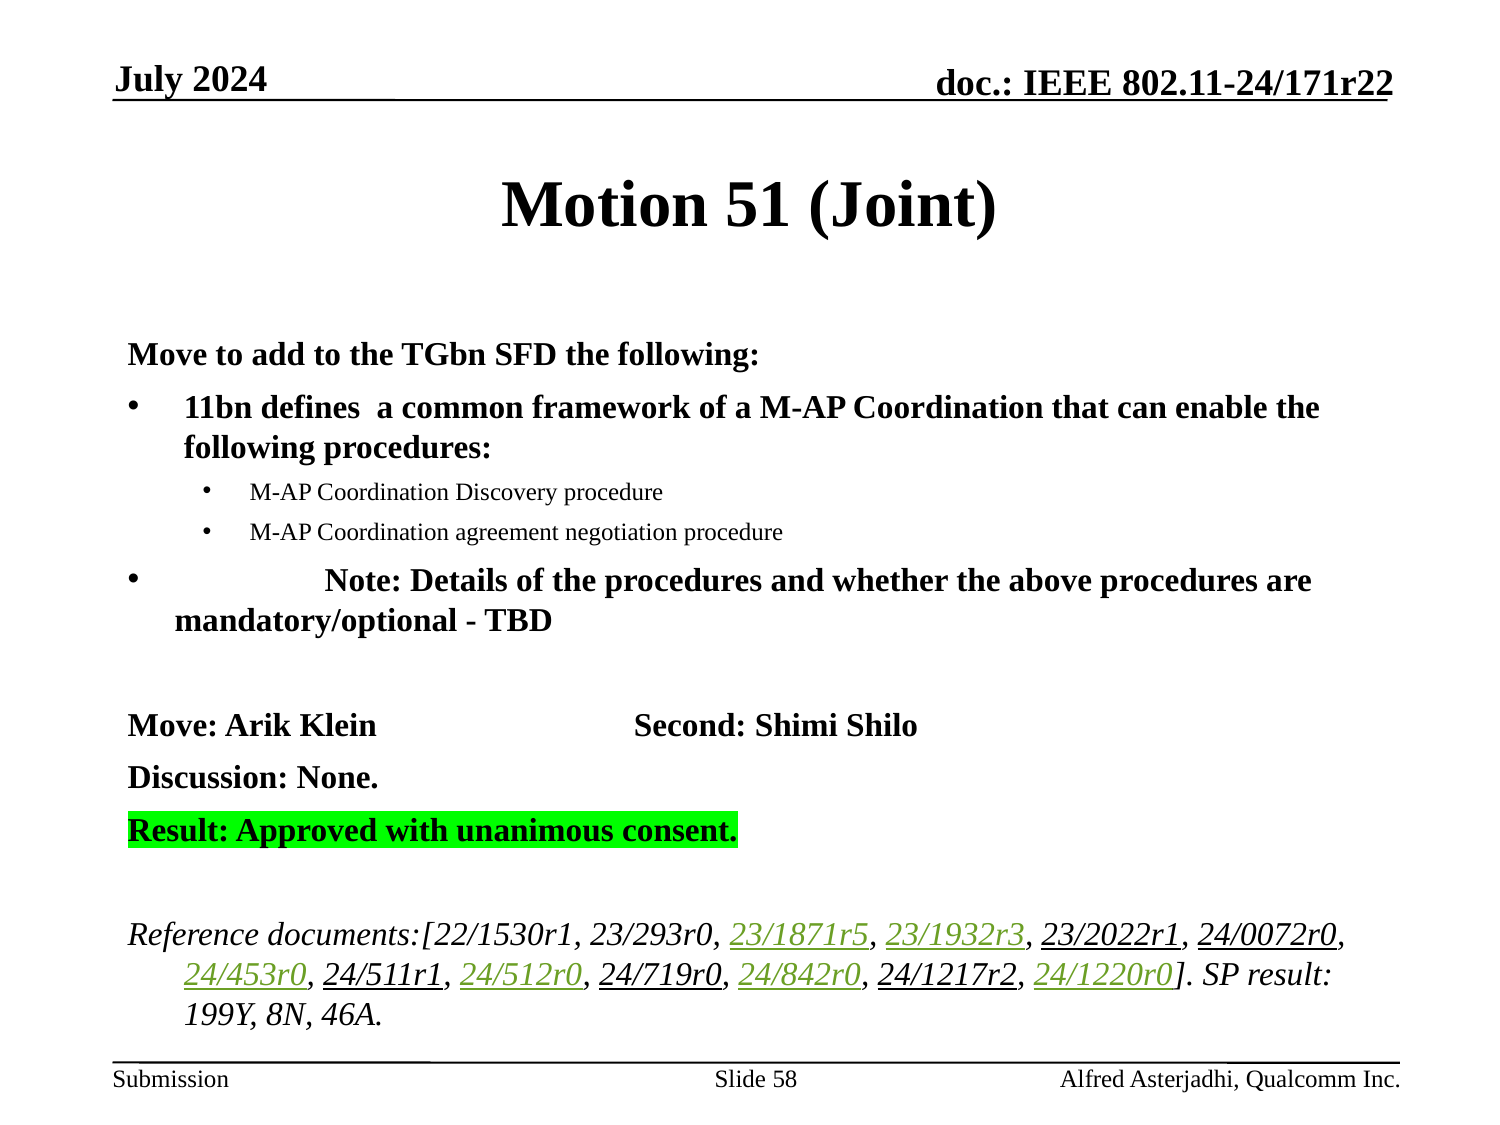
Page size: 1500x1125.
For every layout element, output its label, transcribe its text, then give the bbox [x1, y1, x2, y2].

slide_number Slide 58 [712, 1061, 800, 1123]
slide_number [114, 54, 423, 100]
footer Alfred Asterjadhi, Qualcomm Inc. [878, 1061, 1402, 1093]
title Motion 51 (Joint) [112, 112, 1388, 288]
list Move to add to the TGbn SFD the following: 11bn defines a common framework of a M-AP Coordination that can enable the following procedures: M-AP Coordination Discovery procedure M-AP Coordination agreement negotiation procedure Note: Details of the procedures and whether the above procedures are mandatory/optional - TBD Move: Arik Klein Second: Shimi Shilo Discussion: None. Result: Approved with unanimous consent. Reference documents:[22/1530r1, 23/293r0, 23/1871r5, 23/1932r3, 23/2022r1, 24/0072r0, 24/453r0, 24/511r1, 24/512r0, 24/719r0, 24/842r0, 24/1217r2, 24/1220r0]. SP result: 199Y, 8N, 46A. [112, 324, 1388, 1063]
